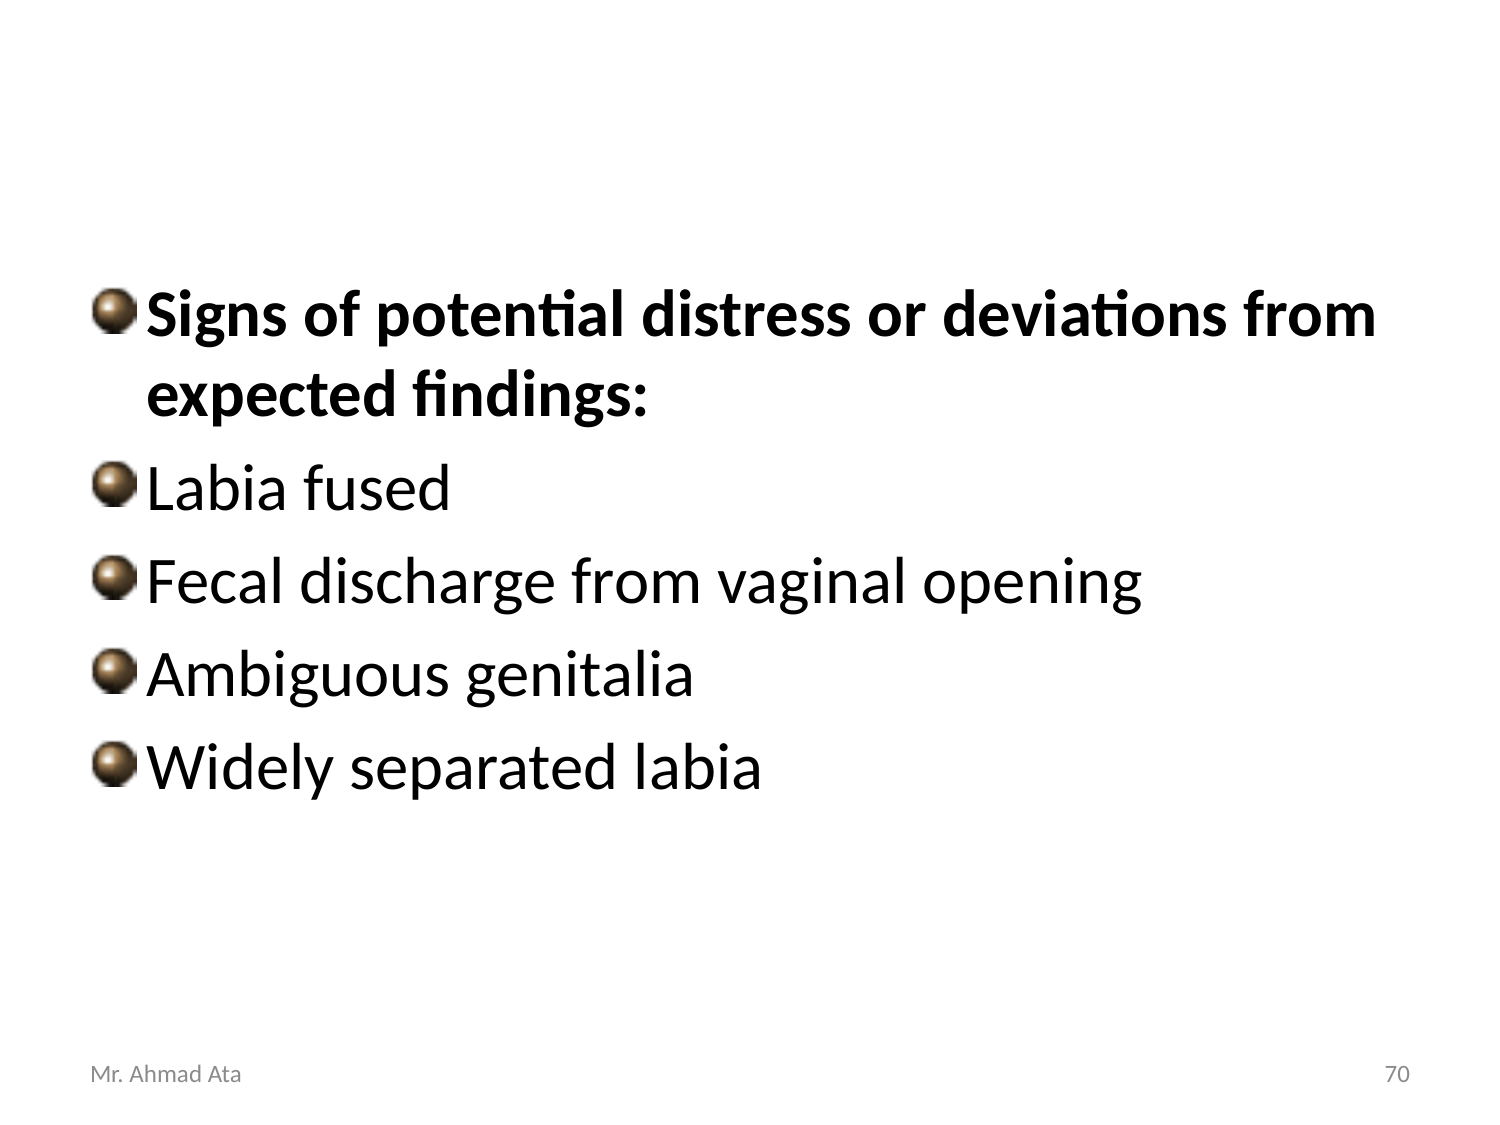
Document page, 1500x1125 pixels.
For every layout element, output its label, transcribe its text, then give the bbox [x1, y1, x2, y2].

picture [90, 459, 137, 507]
picture [90, 286, 137, 334]
list Signs of potential distress or deviations from expected findings: Labia fused Fecal discharge from vaginal opening Ambiguous genitalia Widely separated labia [75, 262, 1425, 1005]
picture [90, 553, 137, 600]
slide_number 70 [1074, 1042, 1425, 1103]
picture [90, 646, 137, 694]
slide_number Mr. Ahmad Ata [75, 1042, 425, 1103]
picture [90, 739, 137, 787]
